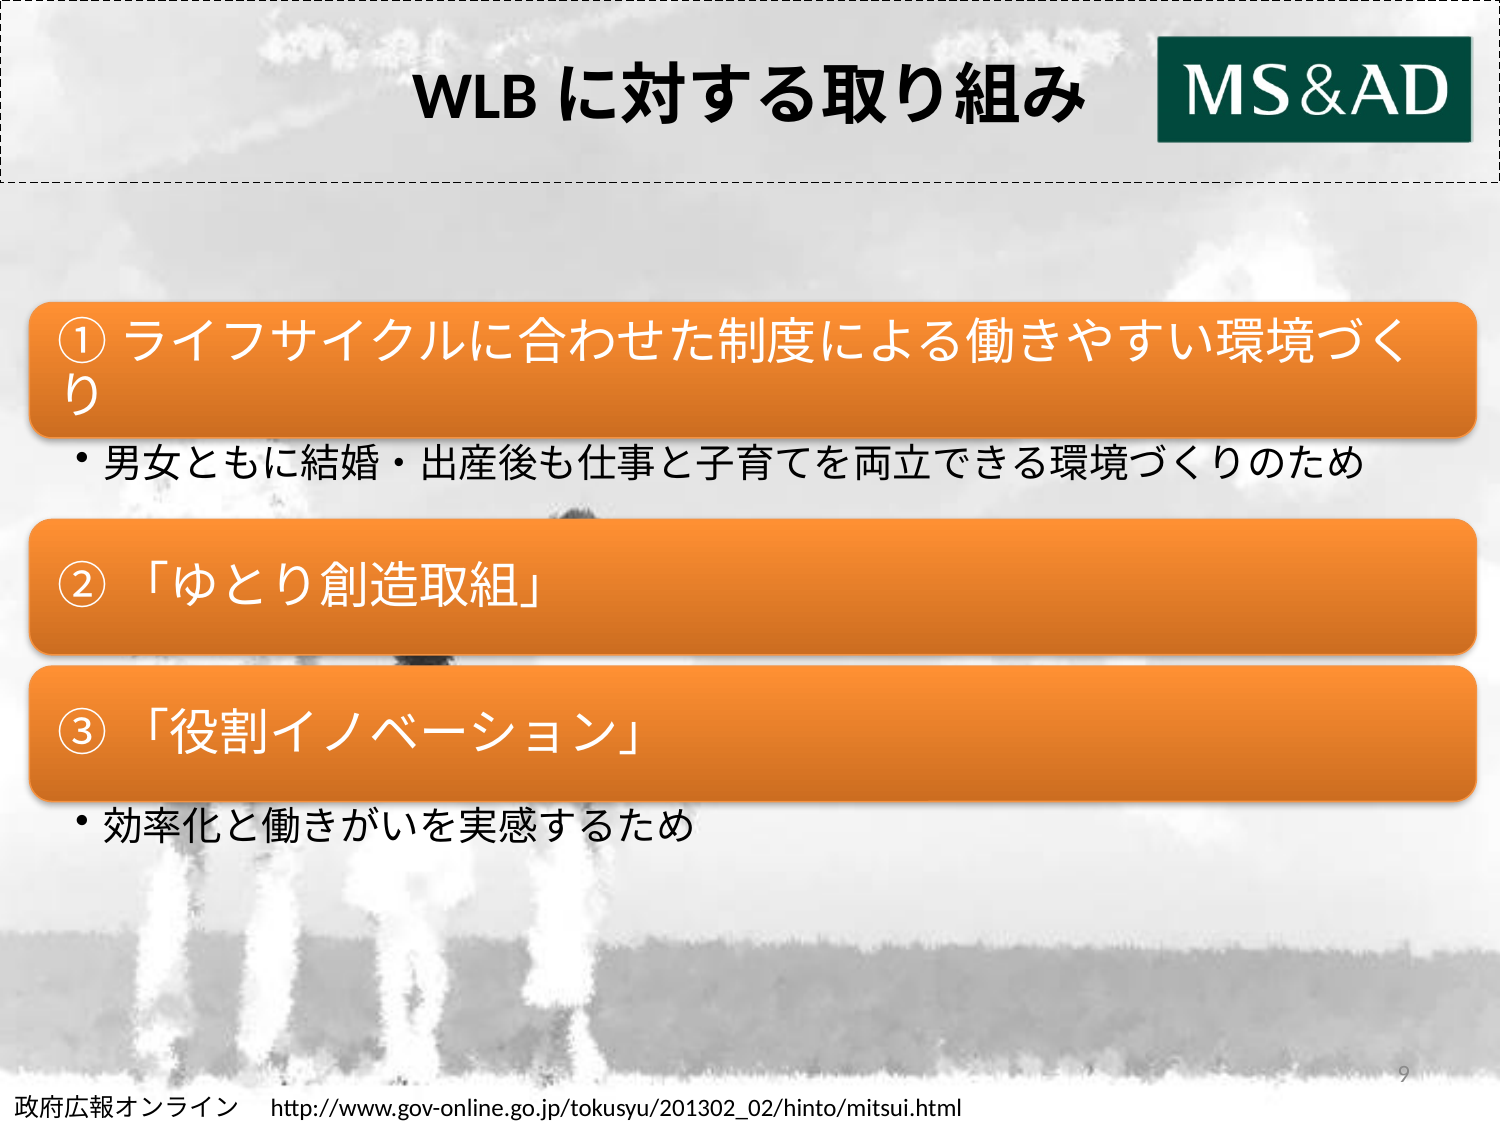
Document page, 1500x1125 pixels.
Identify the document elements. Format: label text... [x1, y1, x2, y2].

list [29, 221, 1477, 965]
slide_number 9 [1074, 1042, 1425, 1084]
picture [0, 0, 1500, 1084]
title WLBに対する取り組み [0, 0, 1099, 183]
text_box 政府広報オンライン http://www.gov-online.go.jp/tokusyu/201302_02/hinto/mitsui.html [0, 1084, 1500, 1125]
